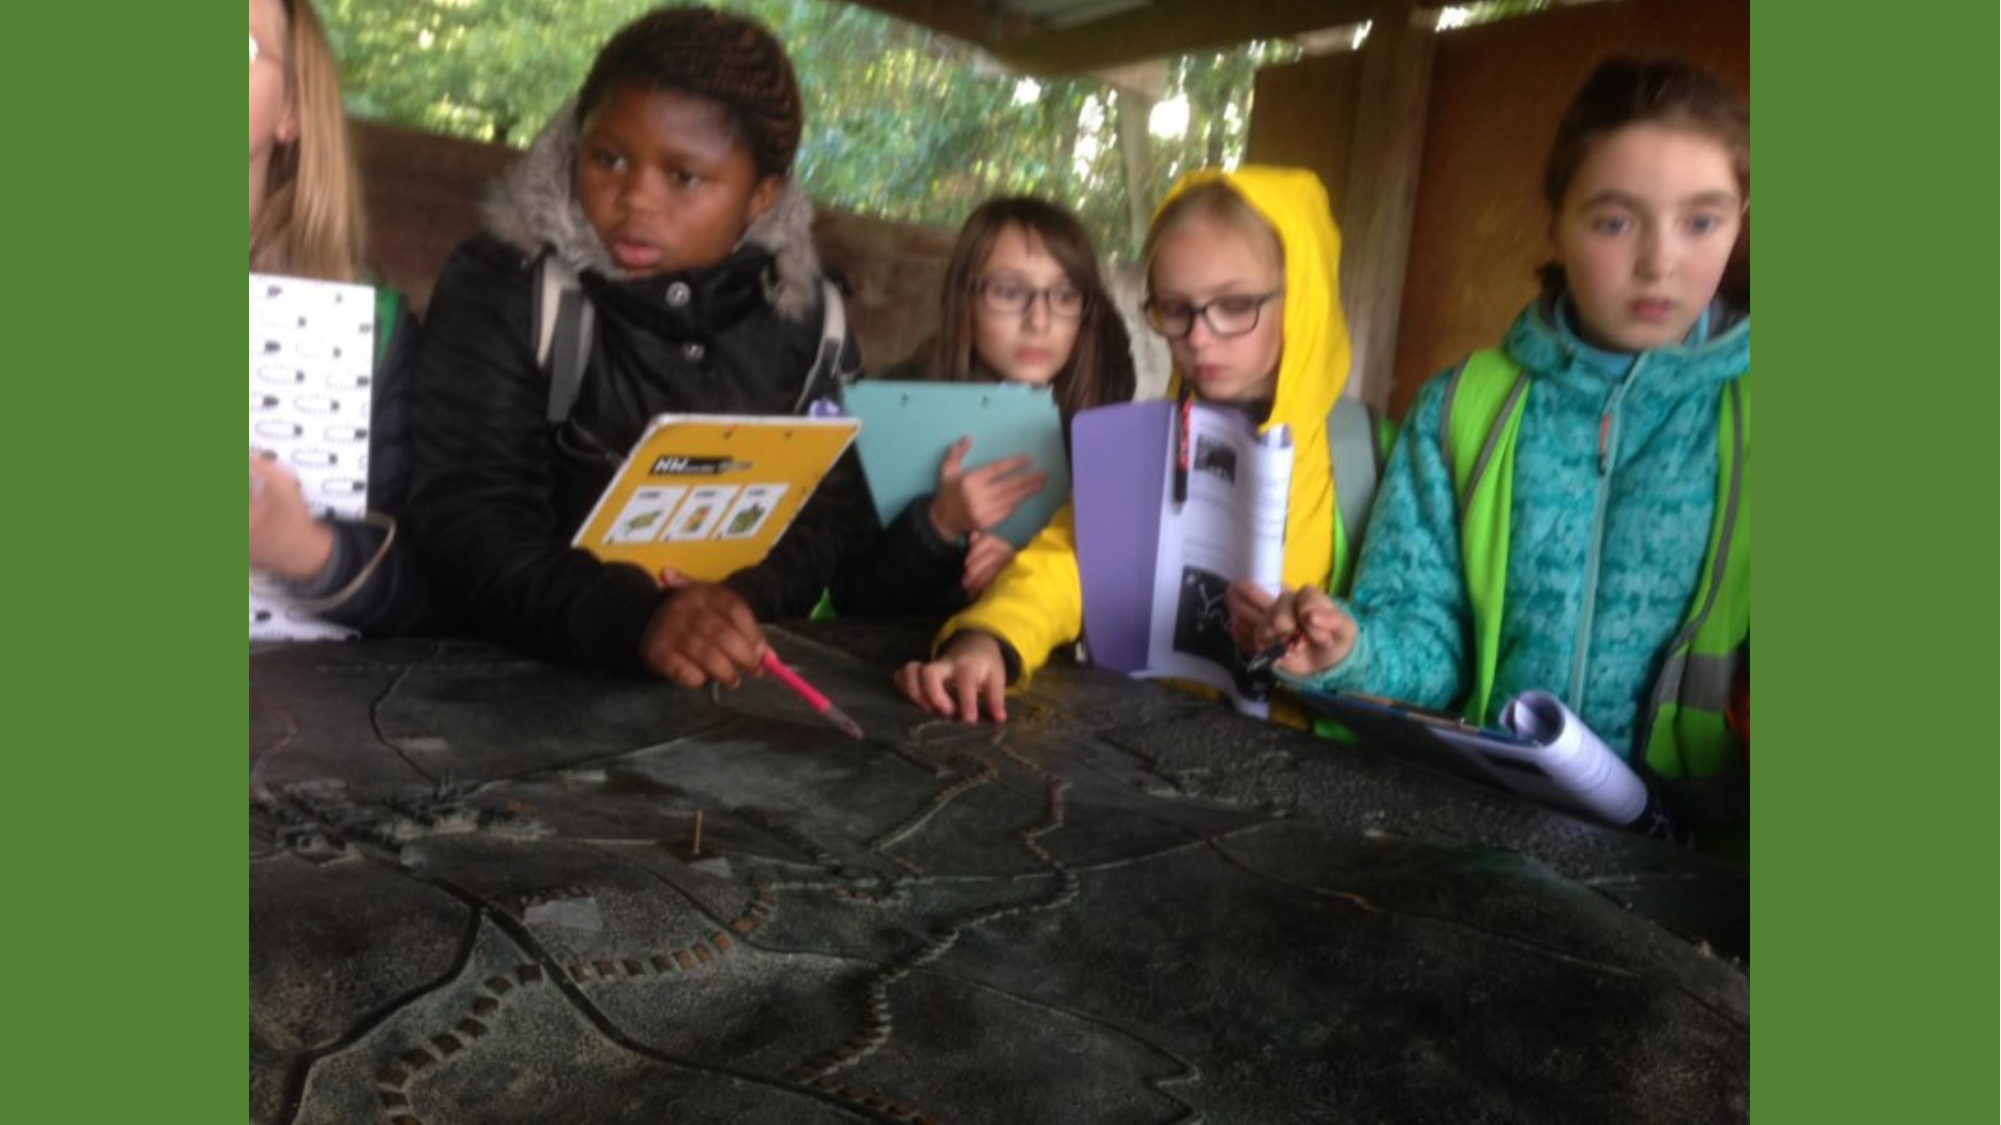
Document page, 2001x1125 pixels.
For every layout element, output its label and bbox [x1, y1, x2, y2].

picture [249, 0, 1750, 1125]
